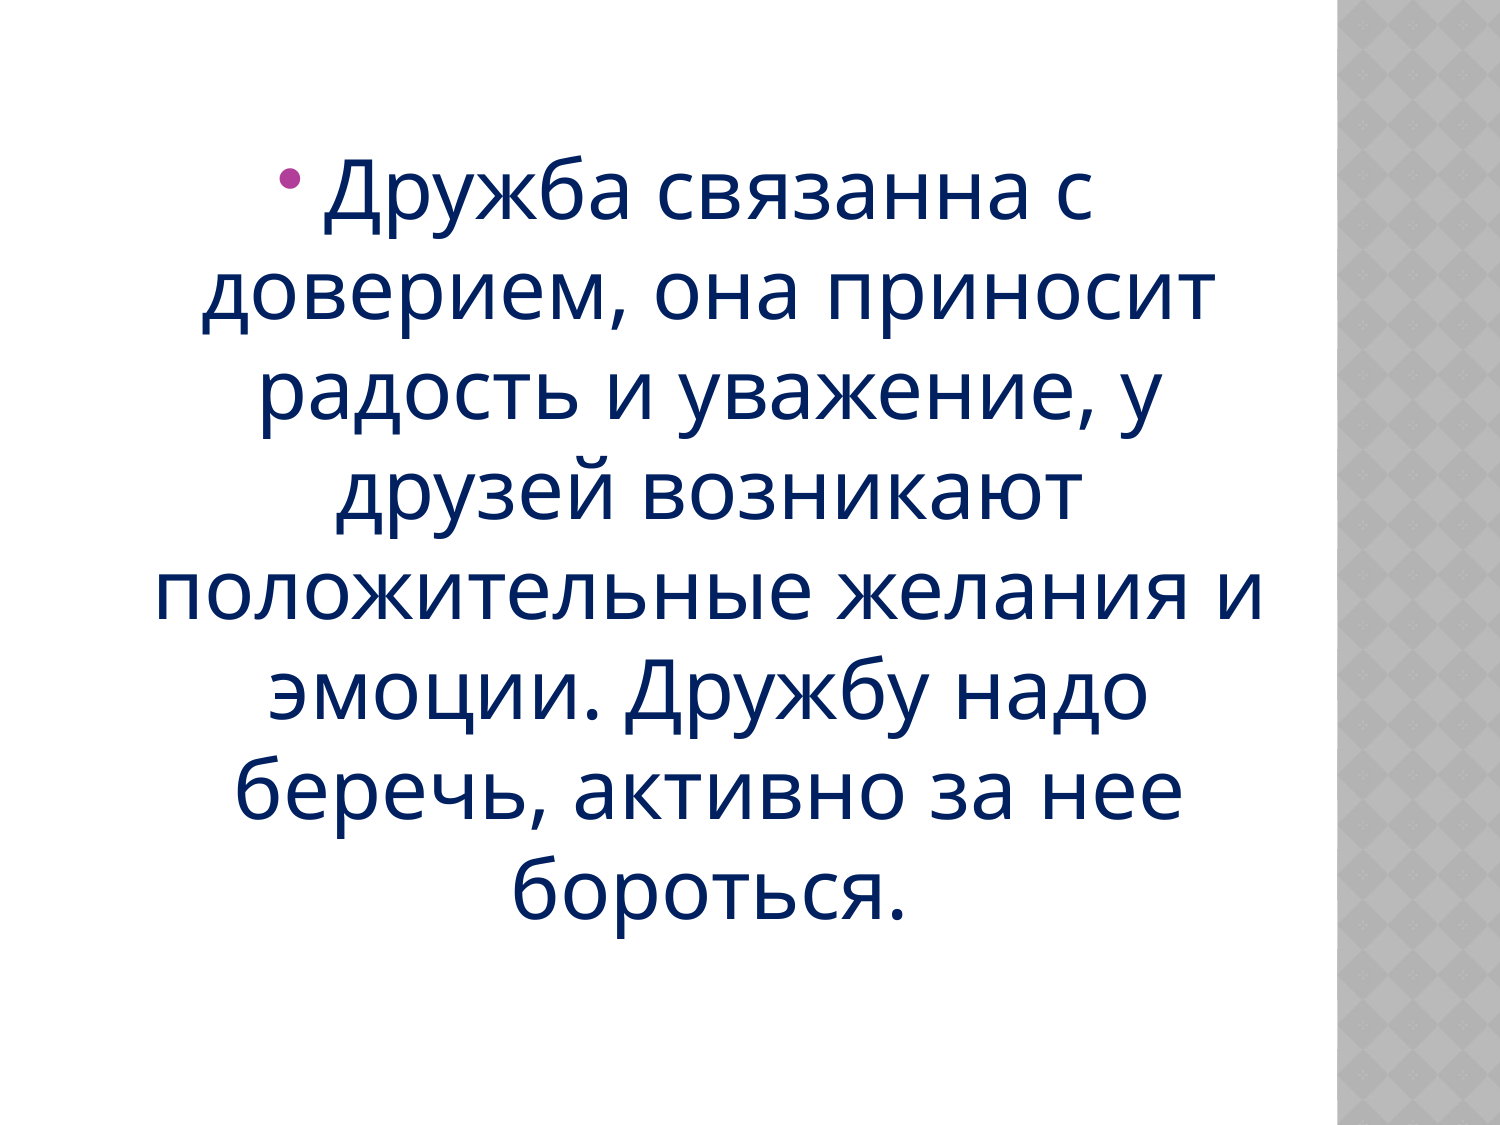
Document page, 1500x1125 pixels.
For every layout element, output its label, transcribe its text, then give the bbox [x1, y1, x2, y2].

list Дружба связанна с доверием, она приносит радость и уважение, у друзей возникают положительные желания и эмоции. Дружбу надо беречь, активно за нее бороться. [75, 128, 1300, 1062]
